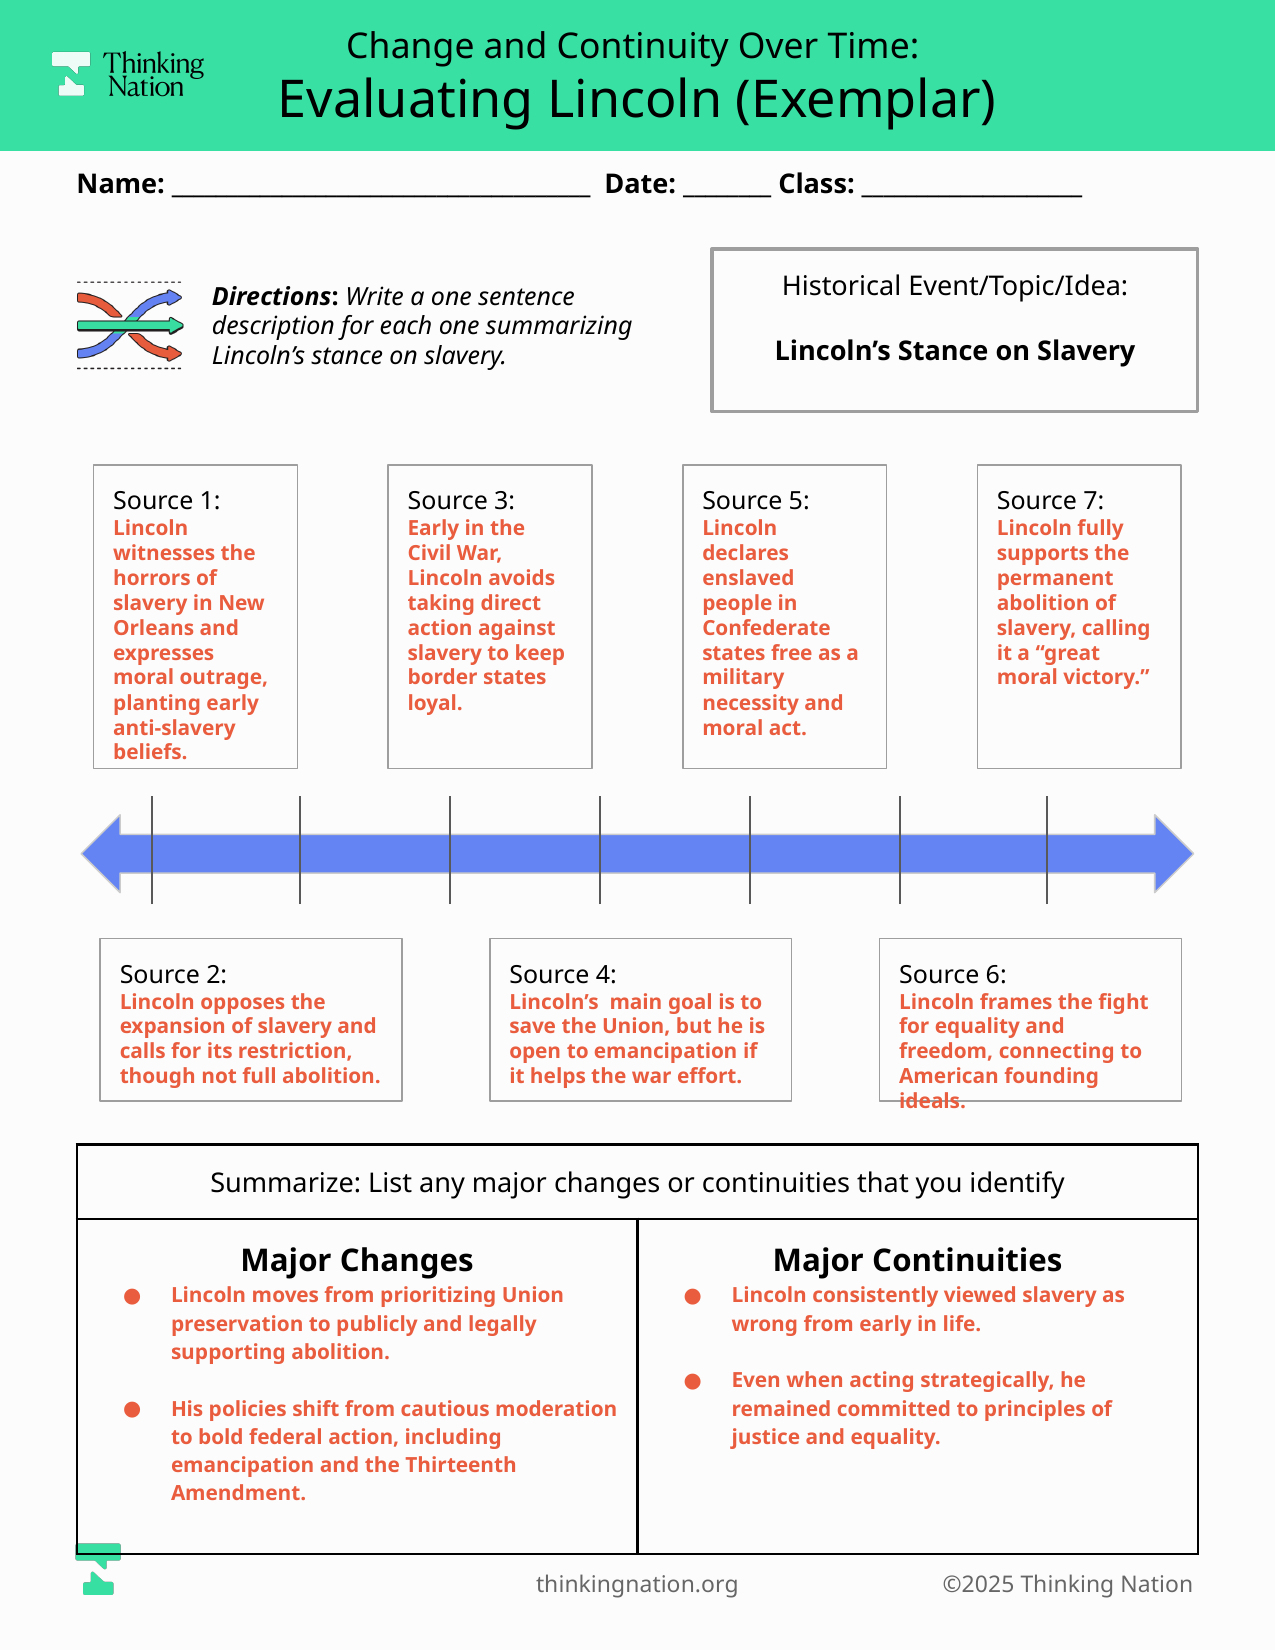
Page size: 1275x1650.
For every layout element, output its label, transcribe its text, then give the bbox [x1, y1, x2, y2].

text_box Source 3: Early in the Civil War, Lincoln avoids taking direct action against slavery to keep border states loyal. [388, 464, 593, 769]
picture [35, 37, 210, 110]
picture [62, 1533, 134, 1605]
text_box Historical Event/Topic/Idea: Lincoln’s Stance on Slavery [711, 248, 1198, 412]
text_box [904, 834, 1042, 874]
table_cell Major Changes Lincoln moves from prioritizing Union preservation to publicly and legally supporting abolition. His policies shift from cautious moderation to bold federal action, including emancipation and the Thirteenth Amendment. [78, 1220, 636, 1553]
text_box Change and Continuity Over Time: Evaluating Lincoln (Exemplar) [0, 0, 1275, 151]
text_box [454, 834, 595, 874]
text_box thinkingnation.org [486, 1555, 789, 1605]
text_box Source 6: Lincoln frames the fight for equality and freedom, connecting to American founding ideals. [879, 938, 1182, 1102]
text_box Source 1: Lincoln witnesses the horrors of slavery in New Orleans and expresses moral outrage, planting early anti-slavery beliefs. [93, 464, 298, 769]
text_box Source 5: Lincoln declares enslaved people in Confederate states free as a military necessity and moral act. [682, 464, 887, 769]
table_cell Major Continuities Lincoln consistently viewed slavery as wrong from early in life. Even when acting strategically, he remained committed to principles of justice and equality. [639, 1220, 1197, 1553]
text_box [604, 834, 745, 874]
text_box Directions: Write a one sentence description for each one summarizing Lincoln’s stance on slavery. [192, 243, 662, 407]
text_box [81, 814, 147, 893]
table_header Summarize: List any major changes or continuities that you identify [78, 1146, 1197, 1218]
text_box Source 7: Lincoln fully supports the permanent abolition of slavery, calling it a “great moral victory.” [977, 464, 1182, 769]
text_box Name: ______________________________________ Date: ________ Class: ____________________ [60, 150, 1221, 213]
text_box [157, 834, 295, 874]
text_box ©2025 Thinking Nation [907, 1553, 1210, 1605]
text_box [1051, 814, 1194, 893]
text_box Source 2: Lincoln opposes the expansion of slavery and calls for its restriction, though not full abolition. [100, 938, 402, 1102]
text_box [754, 834, 895, 874]
picture [62, 256, 198, 393]
text_box Source 4: Lincoln’s main goal is to save the Union, but he is open to emancipation if it helps the war effort. [489, 938, 792, 1102]
text_box [304, 834, 445, 874]
